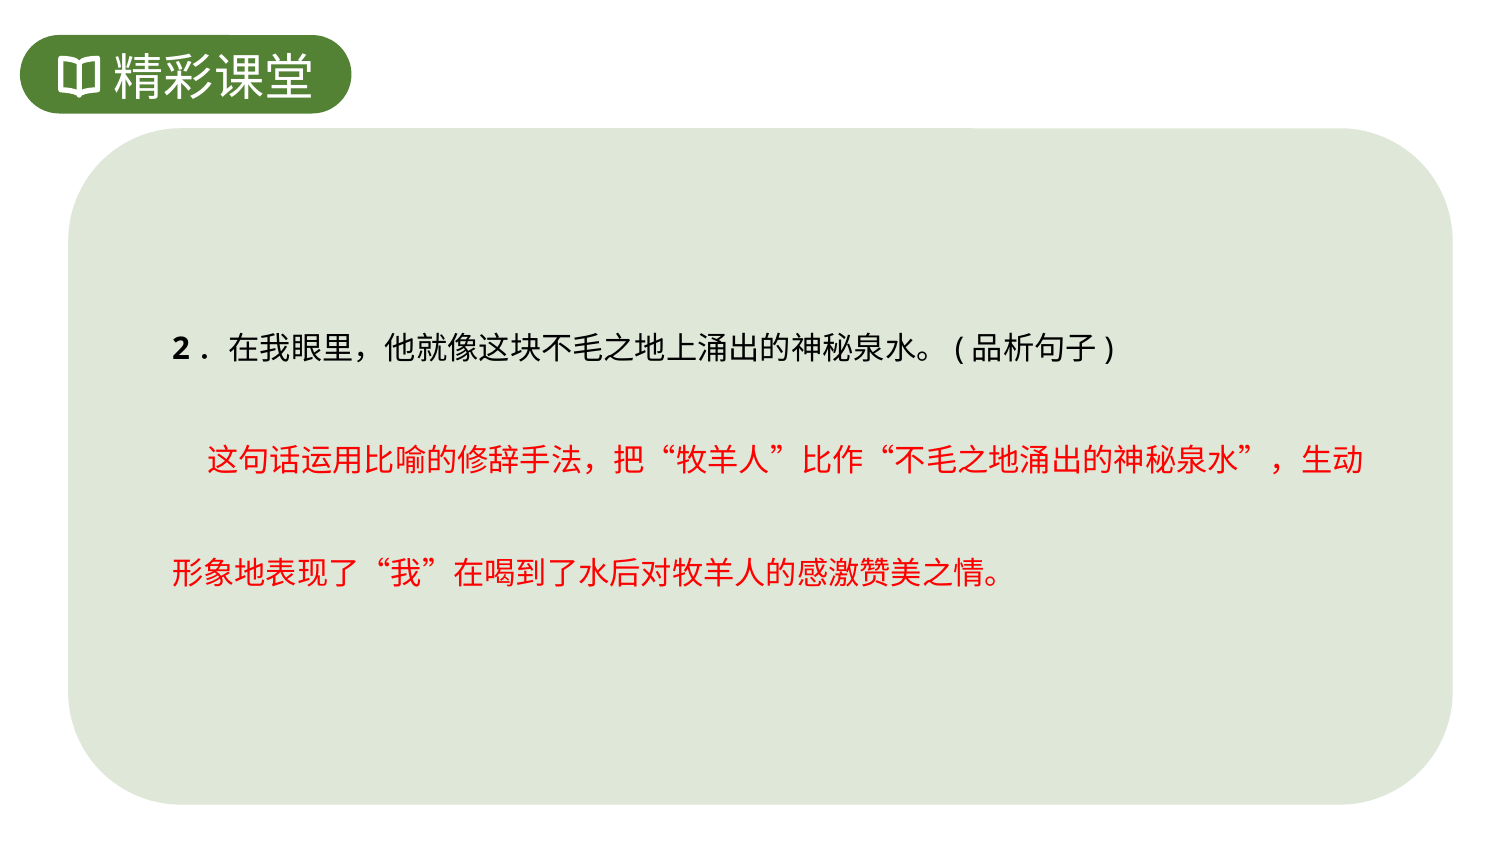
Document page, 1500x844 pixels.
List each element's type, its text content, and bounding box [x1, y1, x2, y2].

text_box 精彩课堂 [102, 40, 333, 112]
text_box 2．在我眼里，他就像这块不毛之地上涌出的神秘泉水。(品析句子) 这句话运用比喻的修辞手法，把“牧羊人”比作“不毛之地涌出的神秘泉水”，生动形象地表现了“我”在喝到了水后对牧羊人的感激赞美之情。 [160, 247, 1391, 596]
text_box [58, 55, 101, 98]
text_box [18, 33, 353, 115]
